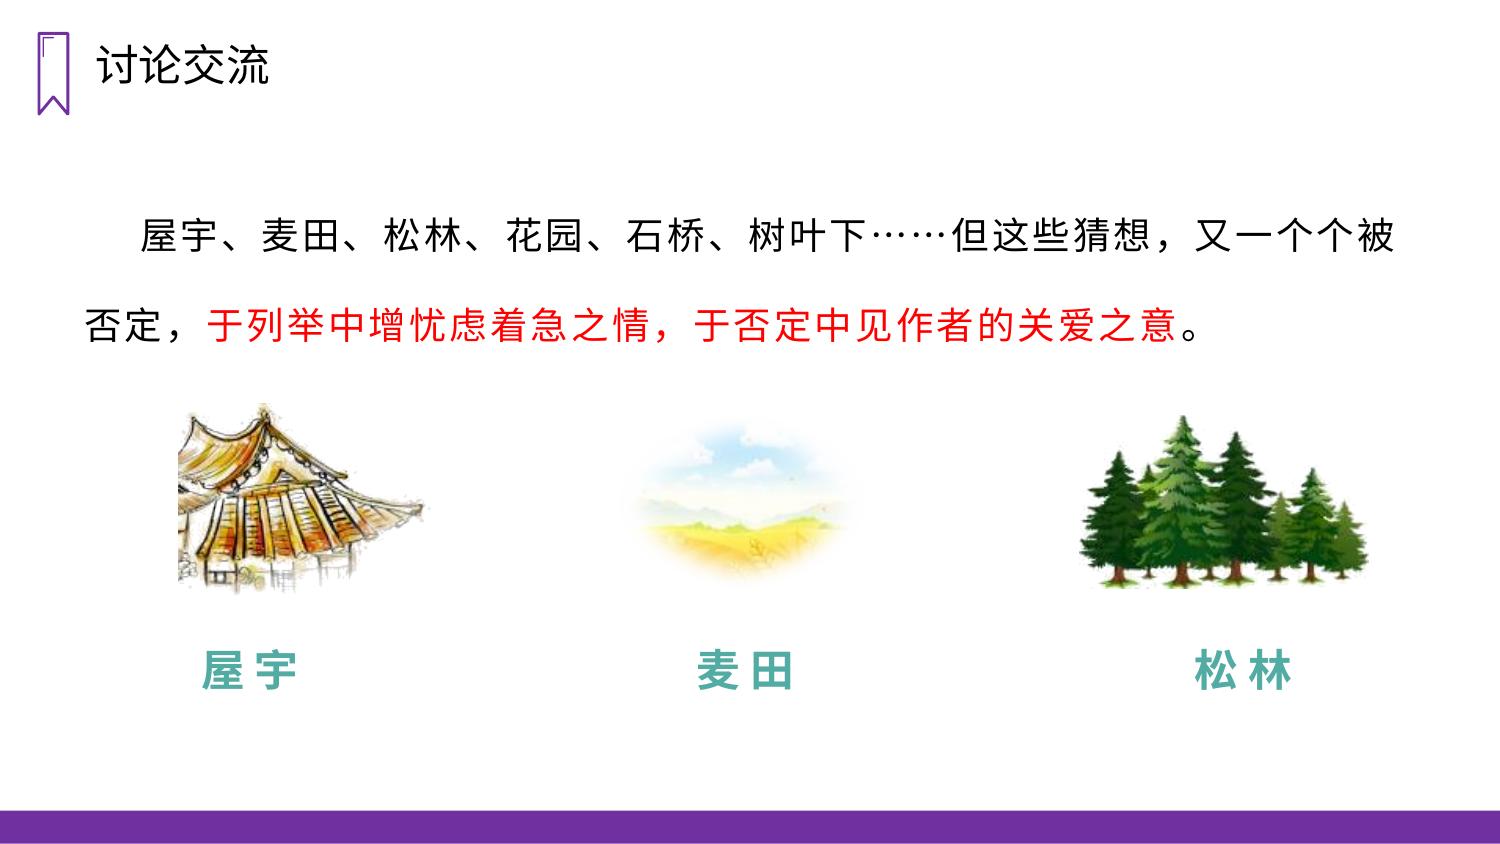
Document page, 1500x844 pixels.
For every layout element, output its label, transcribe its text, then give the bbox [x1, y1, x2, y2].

text_box 屋 宇 [146, 636, 354, 701]
picture [178, 403, 473, 600]
text_box 松 林 [1140, 636, 1348, 701]
text_box 麦 田 [641, 636, 850, 701]
picture [1079, 415, 1369, 589]
text_box 屋宇、麦田、松林、花园、石桥、树叶下……但这些猜想，又一个个被否定，于列举中增忧虑着急之情，于否定中见作者的关爱之意。 [73, 161, 1427, 353]
picture [611, 411, 872, 592]
text_box 讨论交流 [83, 32, 282, 96]
